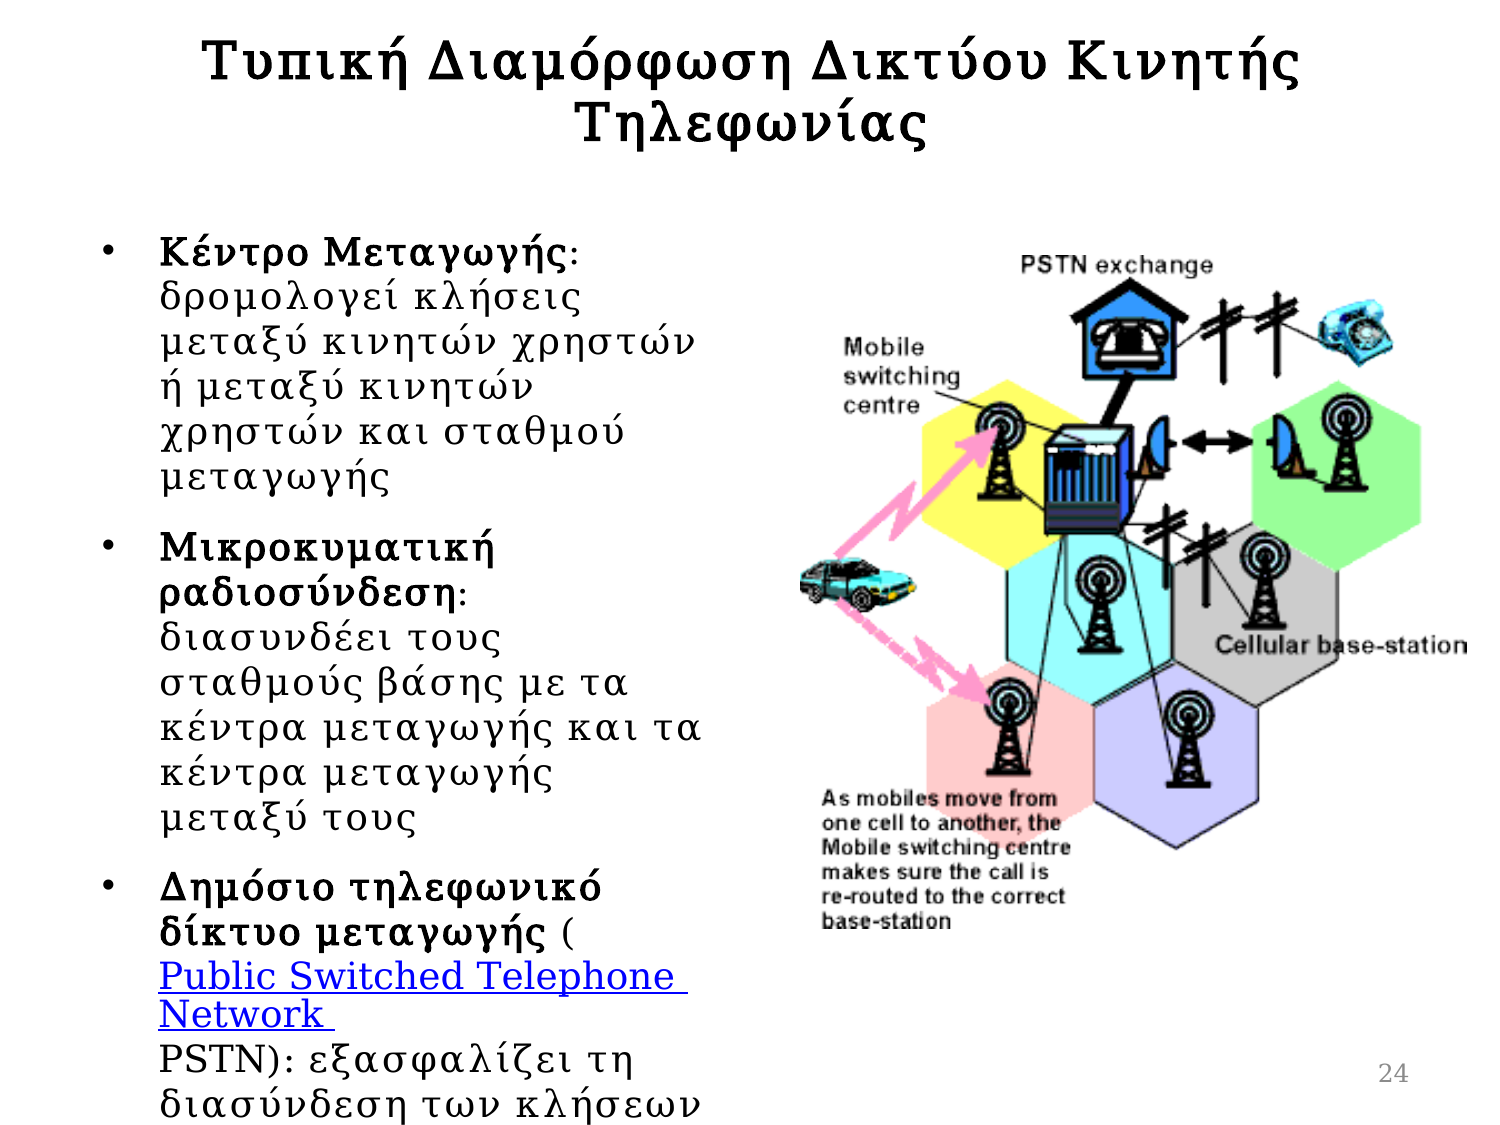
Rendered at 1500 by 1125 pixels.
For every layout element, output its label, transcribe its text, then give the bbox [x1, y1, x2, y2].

slide_number 24 [1222, 1042, 1425, 1103]
list Κέντρο Μεταγωγής: δρομολογεί κλήσεις μεταξύ κινητών χρηστών ή μεταξύ κινητών χρηστών και σταθμού μεταγωγής Μικροκυματική ραδιοσύνδεση: διασυνδέει τους σταθμούς βάσης με τα κέντρα μεταγωγής και τα κέντρα μεταγωγής μεταξύ τους Δημόσιο τηλεφωνικό δίκτυο μεταγωγής (Public Switched Telephone Network PSTN): εξασφαλίζει τη διασύνδεση των κλήσεων μεταξύ κινητών και σταθερών χρηστών. [86, 219, 727, 1047]
title Τυπική Διαμόρφωση Δικτύου Κινητής Τηλεφωνίας [75, 19, 1425, 159]
picture [799, 255, 1467, 929]
